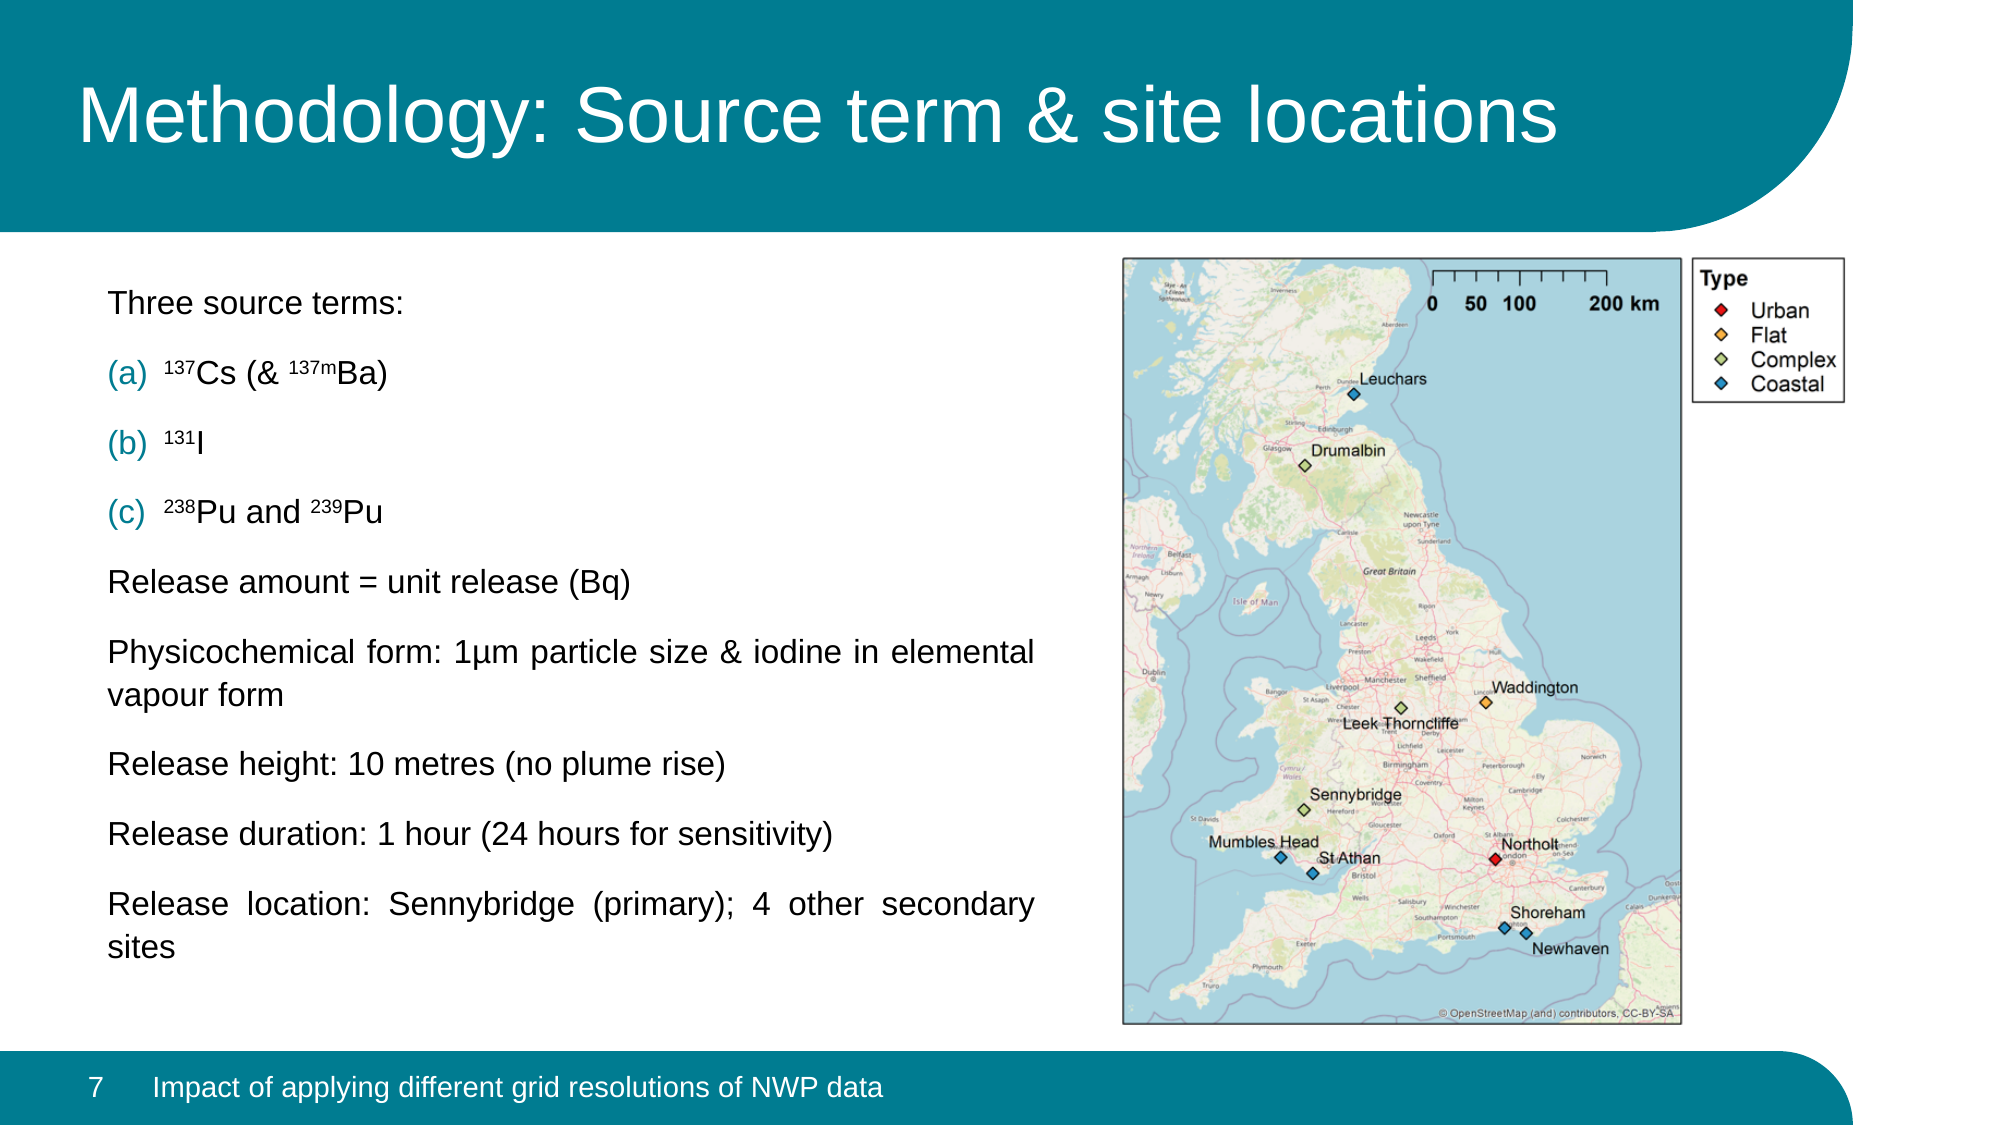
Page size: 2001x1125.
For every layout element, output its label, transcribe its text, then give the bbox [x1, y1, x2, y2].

slide_number 7 [21, 1056, 120, 1117]
picture [1120, 254, 1847, 1027]
footer Impact of applying different grid resolutions of NWP data [137, 1056, 1780, 1116]
title Methodology: Source term & site locations [62, 66, 1788, 227]
list Three source terms: 137Cs (& 137mBa) 131I 238Pu and 239Pu Release amount = unit release (Bq) Physicochemical form: 1µm particle size & iodine in elemental vapour form Release height: 10 metres (no plume rise) Release duration: 1 hour (24 hours for sensitivity) Release location: Sennybridge (primary); 4 other secondary sites [54, 271, 1052, 985]
